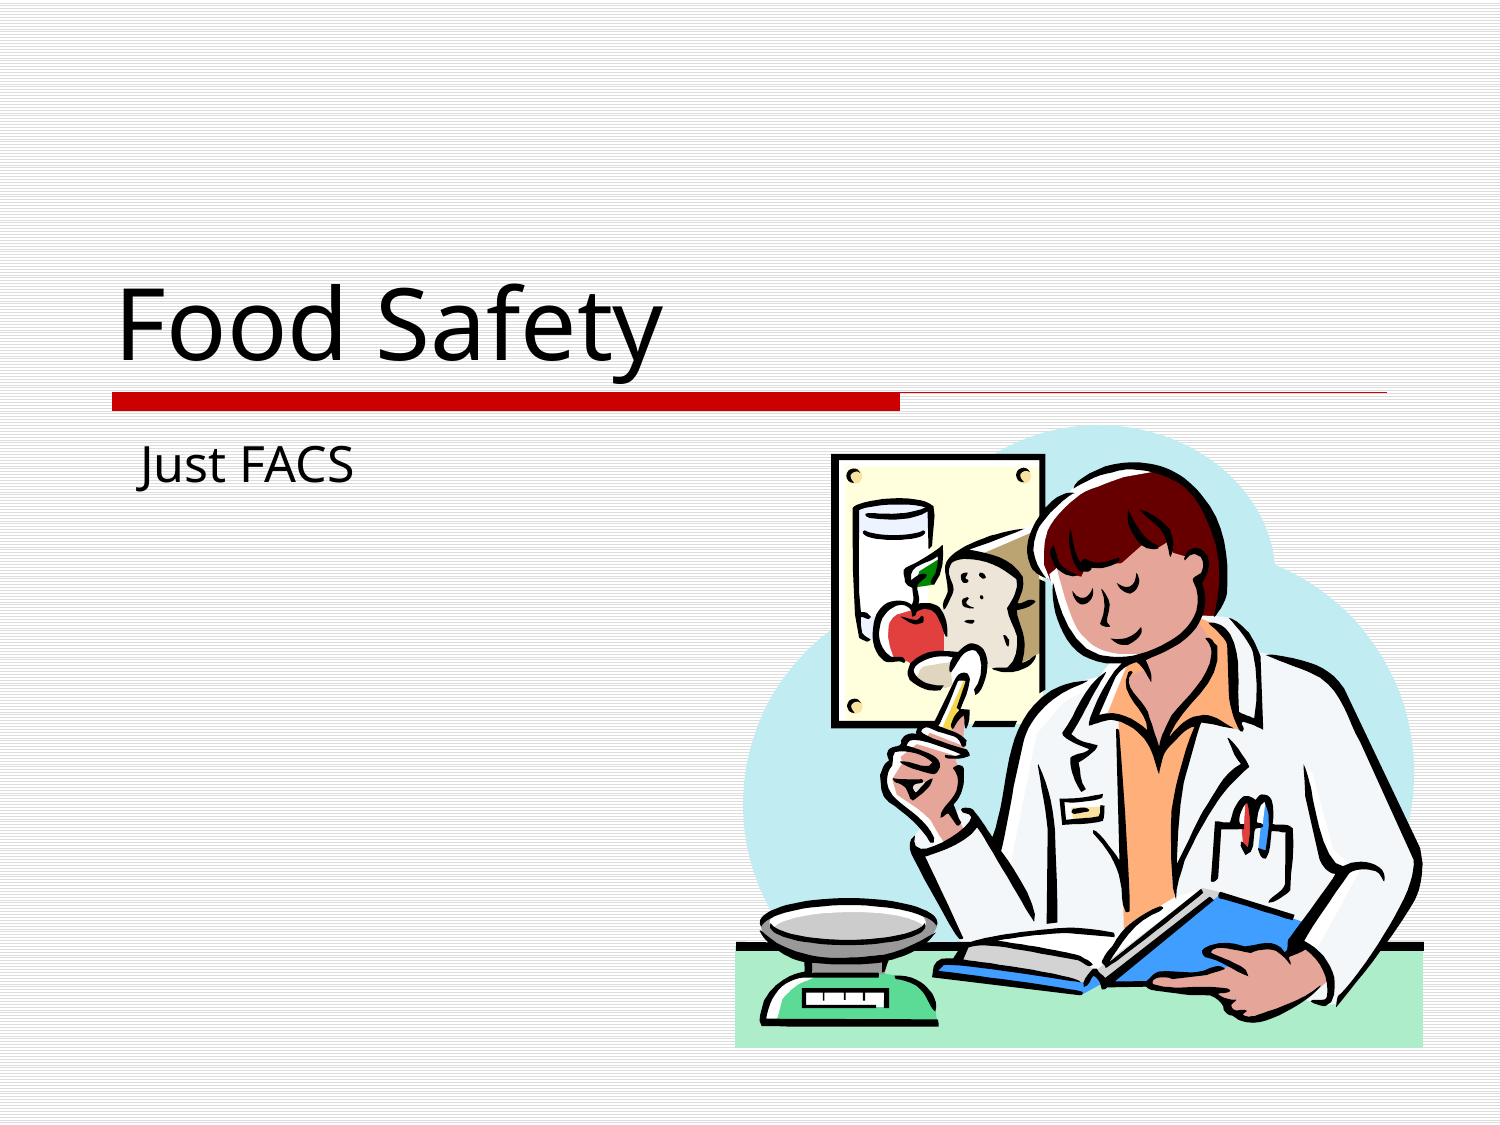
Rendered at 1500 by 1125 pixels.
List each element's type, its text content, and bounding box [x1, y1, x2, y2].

title Food Safety [99, 162, 1376, 388]
picture [734, 424, 1425, 1049]
subtitle Just FACS [124, 424, 538, 526]
